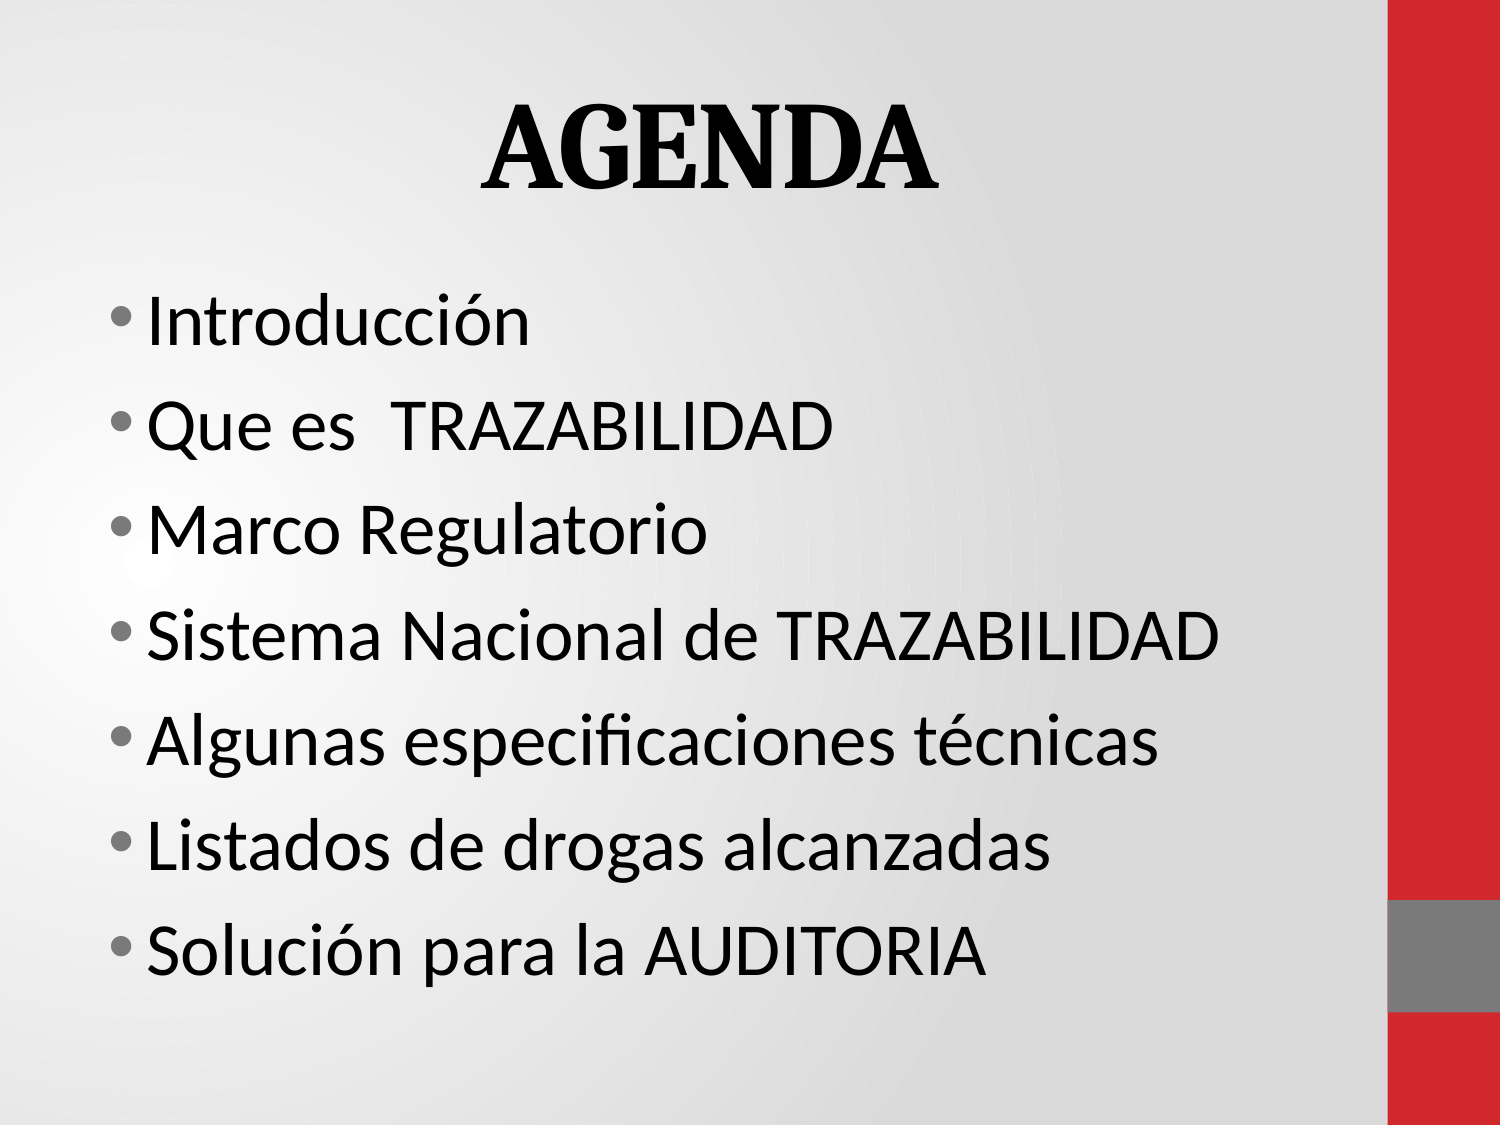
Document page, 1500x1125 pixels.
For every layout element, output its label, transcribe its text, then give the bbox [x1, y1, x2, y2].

list Introducción Que es TRAZABILIDAD Marco Regulatorio Sistema Nacional de TRAZABILIDAD Algunas especificaciones técnicas Listados de drogas alcanzadas Solución para la AUDITORIA [75, 262, 1325, 1050]
title AGENDA [75, 45, 1325, 233]
